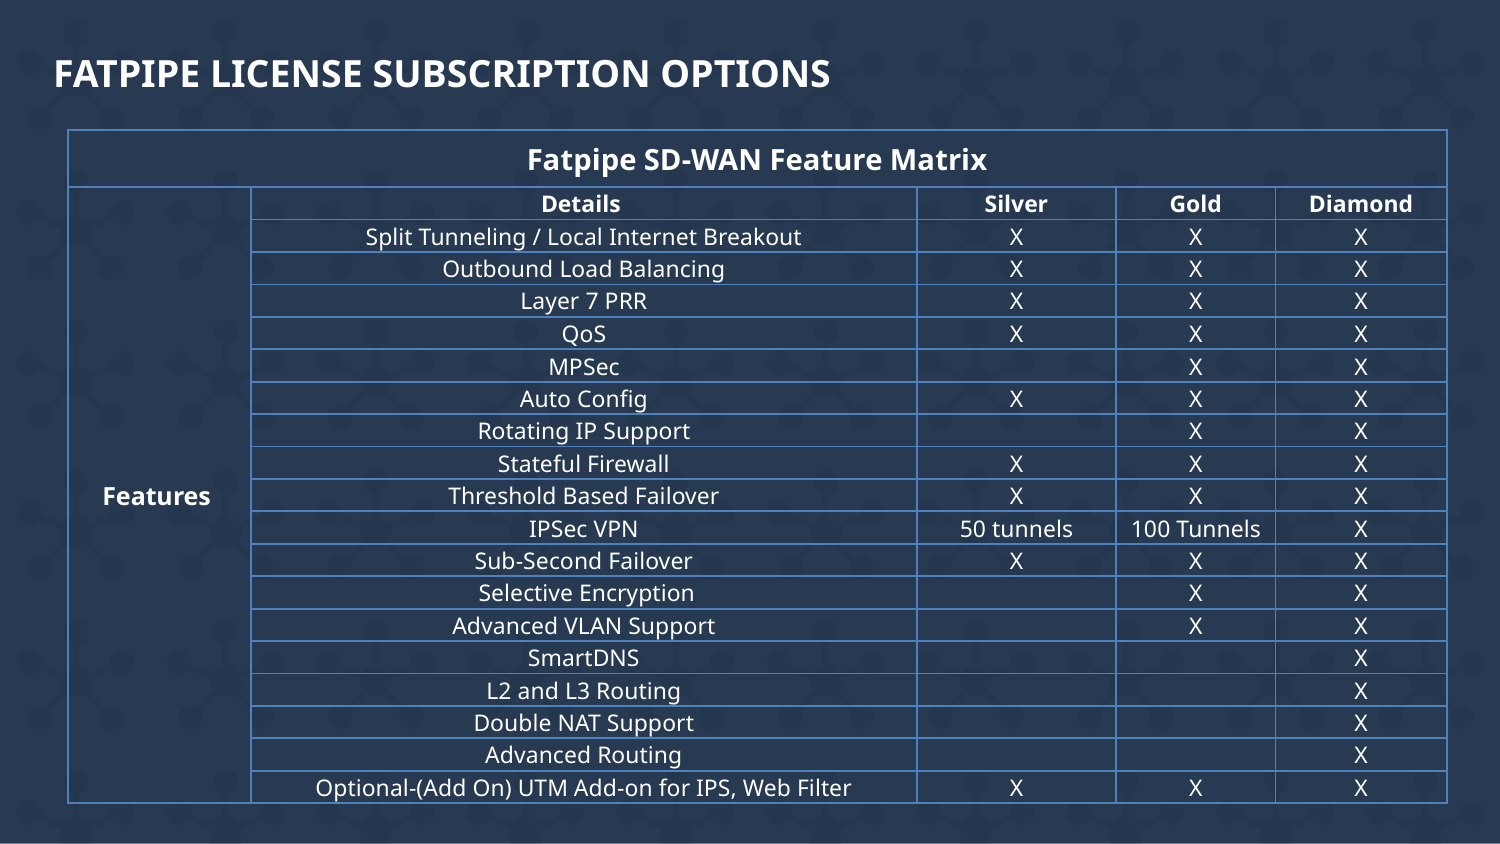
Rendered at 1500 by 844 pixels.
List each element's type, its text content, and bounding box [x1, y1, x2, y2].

table_cell Selective Encryption [252, 577, 916, 608]
table_cell X [1276, 318, 1446, 348]
table_cell [918, 642, 1115, 673]
table_cell X [1117, 350, 1275, 381]
table_cell [918, 674, 1115, 705]
table_cell X [1276, 642, 1446, 673]
table_cell X [1117, 220, 1275, 251]
table_cell X [1276, 350, 1446, 381]
table_cell X [918, 220, 1115, 251]
table_cell X [1276, 772, 1446, 802]
table_cell Advanced Routing [252, 739, 916, 770]
table_cell Silver [918, 188, 1115, 219]
table_cell Stateful Firewall [252, 447, 916, 478]
table_cell X [918, 318, 1115, 348]
table_cell X [1276, 512, 1446, 543]
table_cell X [1117, 545, 1275, 575]
table_cell Features [69, 188, 250, 802]
table_cell X [1117, 253, 1275, 284]
table_cell X [1117, 610, 1275, 640]
table_cell X [1117, 480, 1275, 510]
table_cell [918, 610, 1115, 640]
table_cell X [1276, 447, 1446, 478]
table_cell SmartDNS [252, 642, 916, 673]
table_cell [1117, 674, 1275, 705]
table_cell Threshold Based Failover [252, 480, 916, 510]
table_cell X [1276, 415, 1446, 446]
table_cell QoS [252, 318, 916, 348]
table_cell Details [252, 188, 916, 219]
table_cell [918, 739, 1115, 770]
table_cell [1117, 707, 1275, 737]
table_cell X [1117, 577, 1275, 608]
table_cell X [918, 285, 1115, 316]
table_cell X [918, 772, 1115, 802]
table_cell Diamond [1276, 188, 1446, 219]
table_cell X [1117, 318, 1275, 348]
table_cell X [1117, 447, 1275, 478]
table_cell X [1276, 577, 1446, 608]
table_cell X [1276, 610, 1446, 640]
table_cell L2 and L3 Routing [252, 674, 916, 705]
table_cell [918, 350, 1115, 381]
table_cell X [1276, 220, 1446, 251]
table_cell X [1276, 674, 1446, 705]
table_cell Layer 7 PRR [252, 285, 916, 316]
table_cell X [918, 545, 1115, 575]
table_cell Advanced VLAN Support [252, 610, 916, 640]
table_cell [1117, 642, 1275, 673]
table_cell Double NAT Support [252, 707, 916, 737]
table_cell X [918, 447, 1115, 478]
title Fatpipe License subscription options [53, 42, 1447, 103]
table_cell [918, 415, 1115, 446]
table_cell Split Tunneling / Local Internet Breakout [252, 220, 916, 251]
table_cell X [918, 253, 1115, 284]
table_cell Auto Config [252, 383, 916, 413]
table_cell X [1276, 285, 1446, 316]
table_cell IPSec VPN [252, 512, 916, 543]
table_cell X [918, 480, 1115, 510]
table_header Fatpipe SD-WAN Feature Matrix [69, 131, 1446, 186]
table_cell Rotating IP Support [252, 415, 916, 446]
table_cell Optional-(Add On) UTM Add-on for IPS, Web Filter [252, 772, 916, 802]
table_cell X [1276, 545, 1446, 575]
table_cell [918, 577, 1115, 608]
table_cell X [1276, 383, 1446, 413]
table_cell X [1117, 415, 1275, 446]
table_cell 50 tunnels [918, 512, 1115, 543]
table_cell [918, 707, 1115, 737]
table_cell X [1276, 739, 1446, 770]
table_cell X [1276, 480, 1446, 510]
table_cell X [918, 383, 1115, 413]
table_cell MPSec [252, 350, 916, 381]
table_cell Gold [1117, 188, 1275, 219]
table_cell X [1276, 707, 1446, 737]
table_cell Outbound Load Balancing [252, 253, 916, 284]
table_cell X [1117, 772, 1275, 802]
table_cell X [1117, 285, 1275, 316]
table_cell X [1276, 253, 1446, 284]
table_cell X [1117, 383, 1275, 413]
table_cell [1117, 739, 1275, 770]
table_cell Sub-Second Failover [252, 545, 916, 575]
table_cell 100 Tunnels [1117, 512, 1275, 543]
